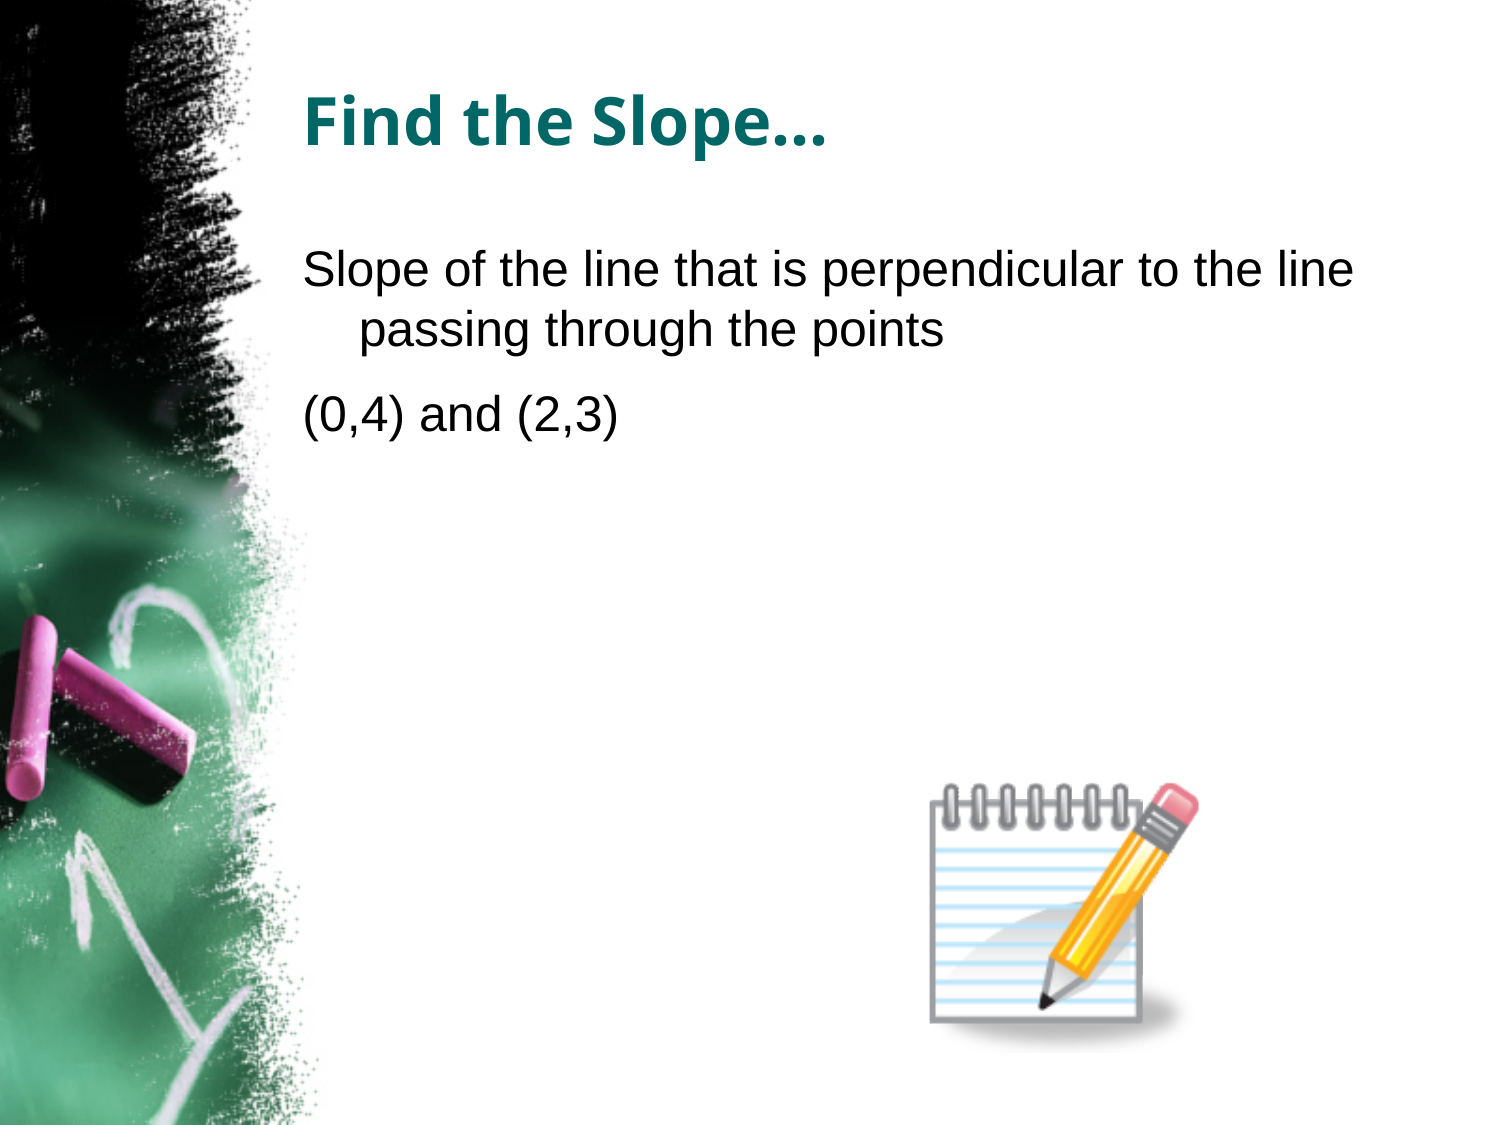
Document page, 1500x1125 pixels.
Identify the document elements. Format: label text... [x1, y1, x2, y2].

title Find the Slope… [287, 49, 1438, 188]
list Slope of the line that is perpendicular to the line passing through the points (0,4) and (2,3) [287, 228, 1438, 980]
picture [0, 0, 1500, 1125]
